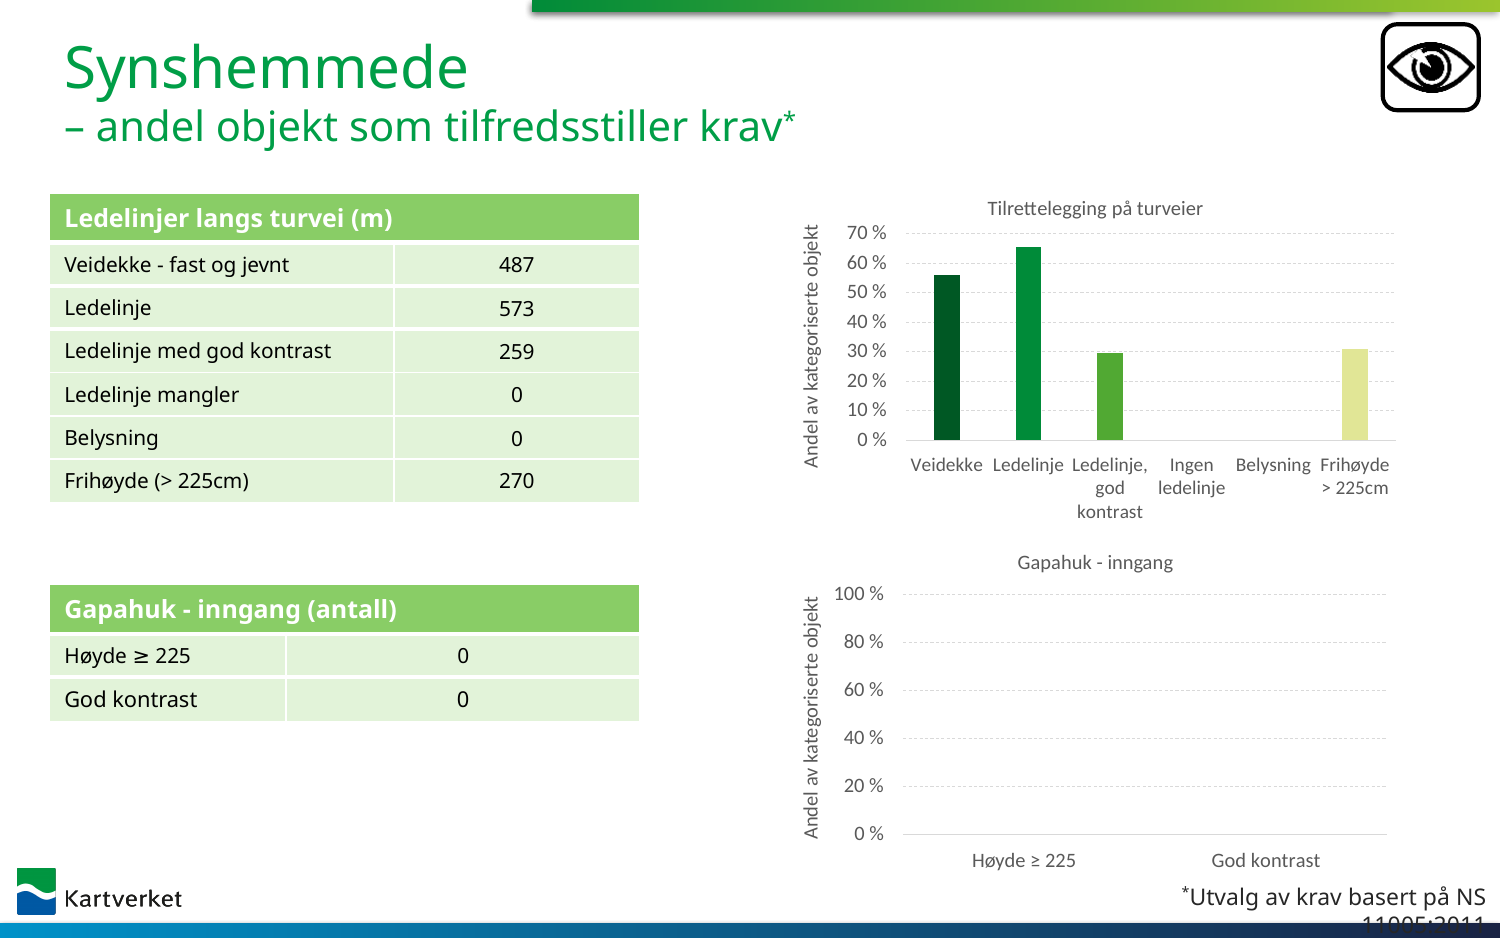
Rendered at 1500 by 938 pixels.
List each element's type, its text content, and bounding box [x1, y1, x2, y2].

table_cell 573 [395, 288, 639, 327]
table_cell 259 [395, 331, 639, 372]
table_cell 0 [287, 636, 639, 675]
picture [791, 187, 1400, 526]
table_cell 487 [395, 245, 639, 284]
table_cell Veidekke - fast og jevnt [50, 245, 393, 284]
table_cell 0 [395, 417, 639, 458]
table_header Ledelinjer langs turvei (m) [50, 194, 639, 240]
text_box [1382, 24, 1480, 111]
table_cell Belysning [50, 417, 393, 458]
table_header Gapahuk - inngang (antall) [50, 585, 639, 632]
table_cell Ledelinje [50, 288, 393, 327]
picture [791, 541, 1400, 880]
table_cell 0 [287, 679, 639, 721]
text_box Synshemmede – andel objekt som tilfredsstiller krav* [49, 24, 1431, 158]
table_cell 0 [395, 373, 639, 415]
table_cell Høyde ≥ 225 [50, 636, 285, 675]
table_cell Ledelinje mangler [50, 373, 393, 415]
table_cell God kontrast [50, 679, 285, 721]
table_cell Frihøyde (> 225cm) [50, 460, 393, 502]
text_box *Utvalg av krav basert på NS 11005:2011 [1068, 873, 1500, 938]
table_cell Ledelinje med god kontrast [50, 331, 393, 372]
table_cell 270 [395, 460, 639, 502]
